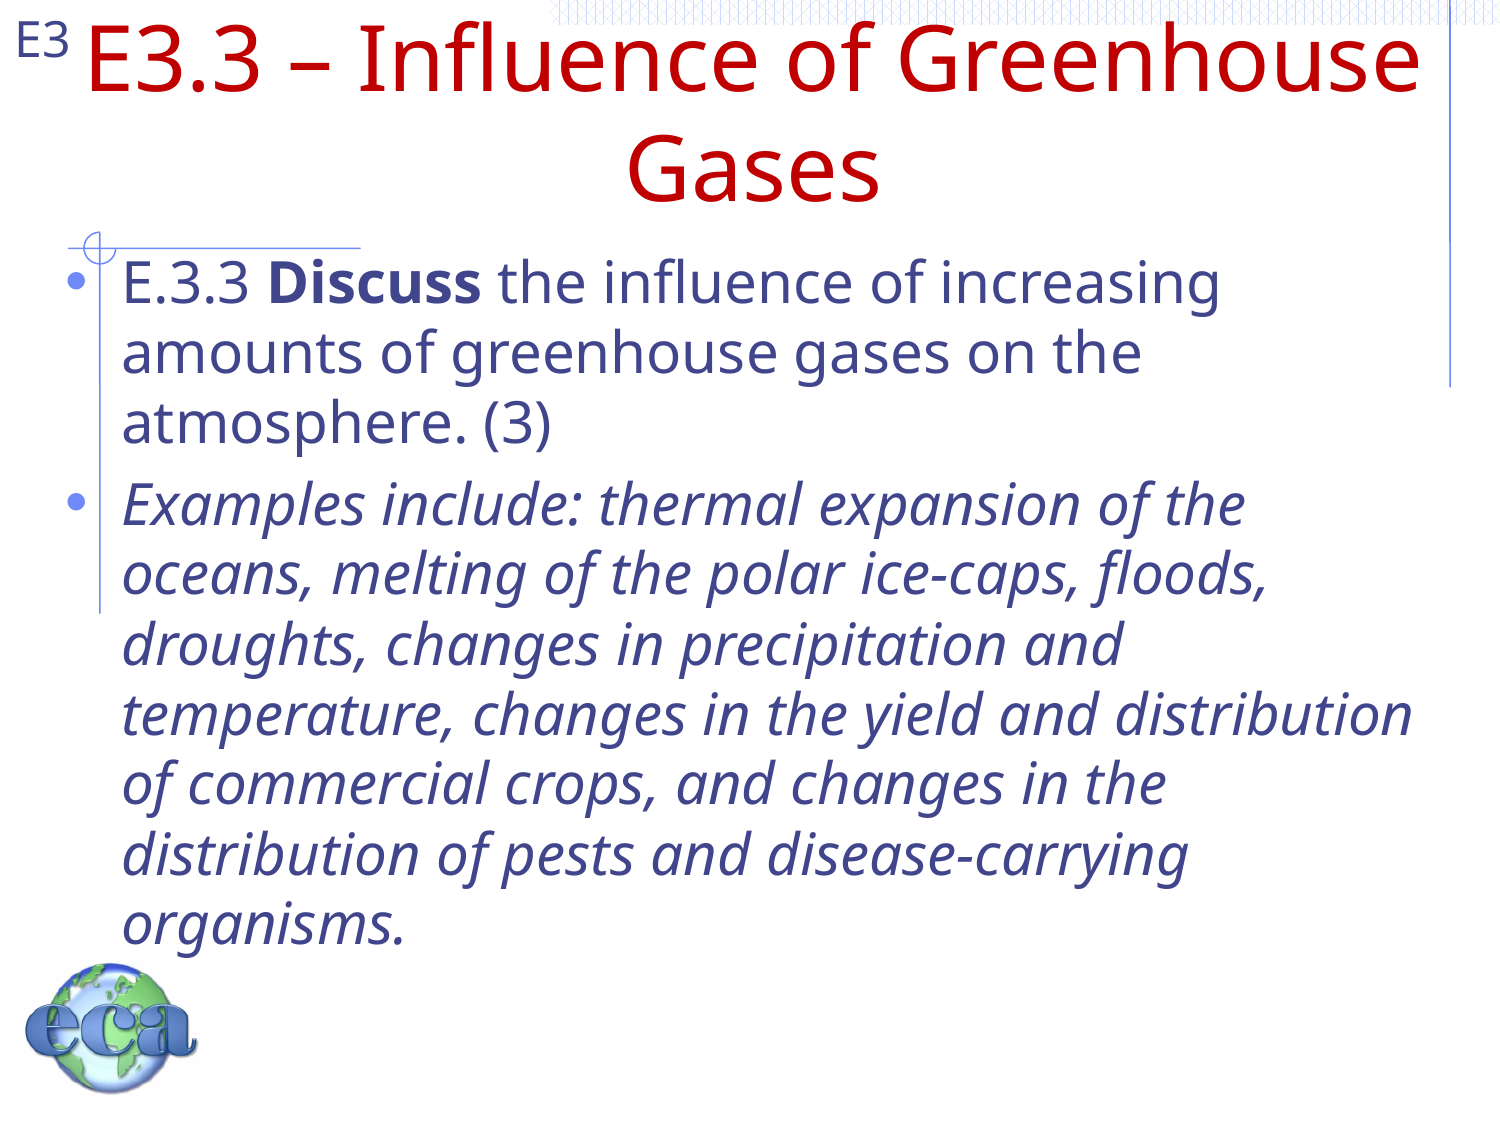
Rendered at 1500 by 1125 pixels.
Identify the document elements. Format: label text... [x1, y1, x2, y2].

title E3.3 – Influence of Greenhouse Gases [41, 89, 1467, 228]
picture [23, 960, 200, 1096]
list E.3.3 Discuss the influence of increasing amounts of greenhouse gases on the atmosphere. (3) Examples include: thermal expansion of the oceans, melting of the polar ice-caps, floods, droughts, changes in precipitation and temperature, changes in the yield and distribution of commercial crops, and changes in the distribution of pests and disease-carrying organisms. [49, 237, 1463, 976]
